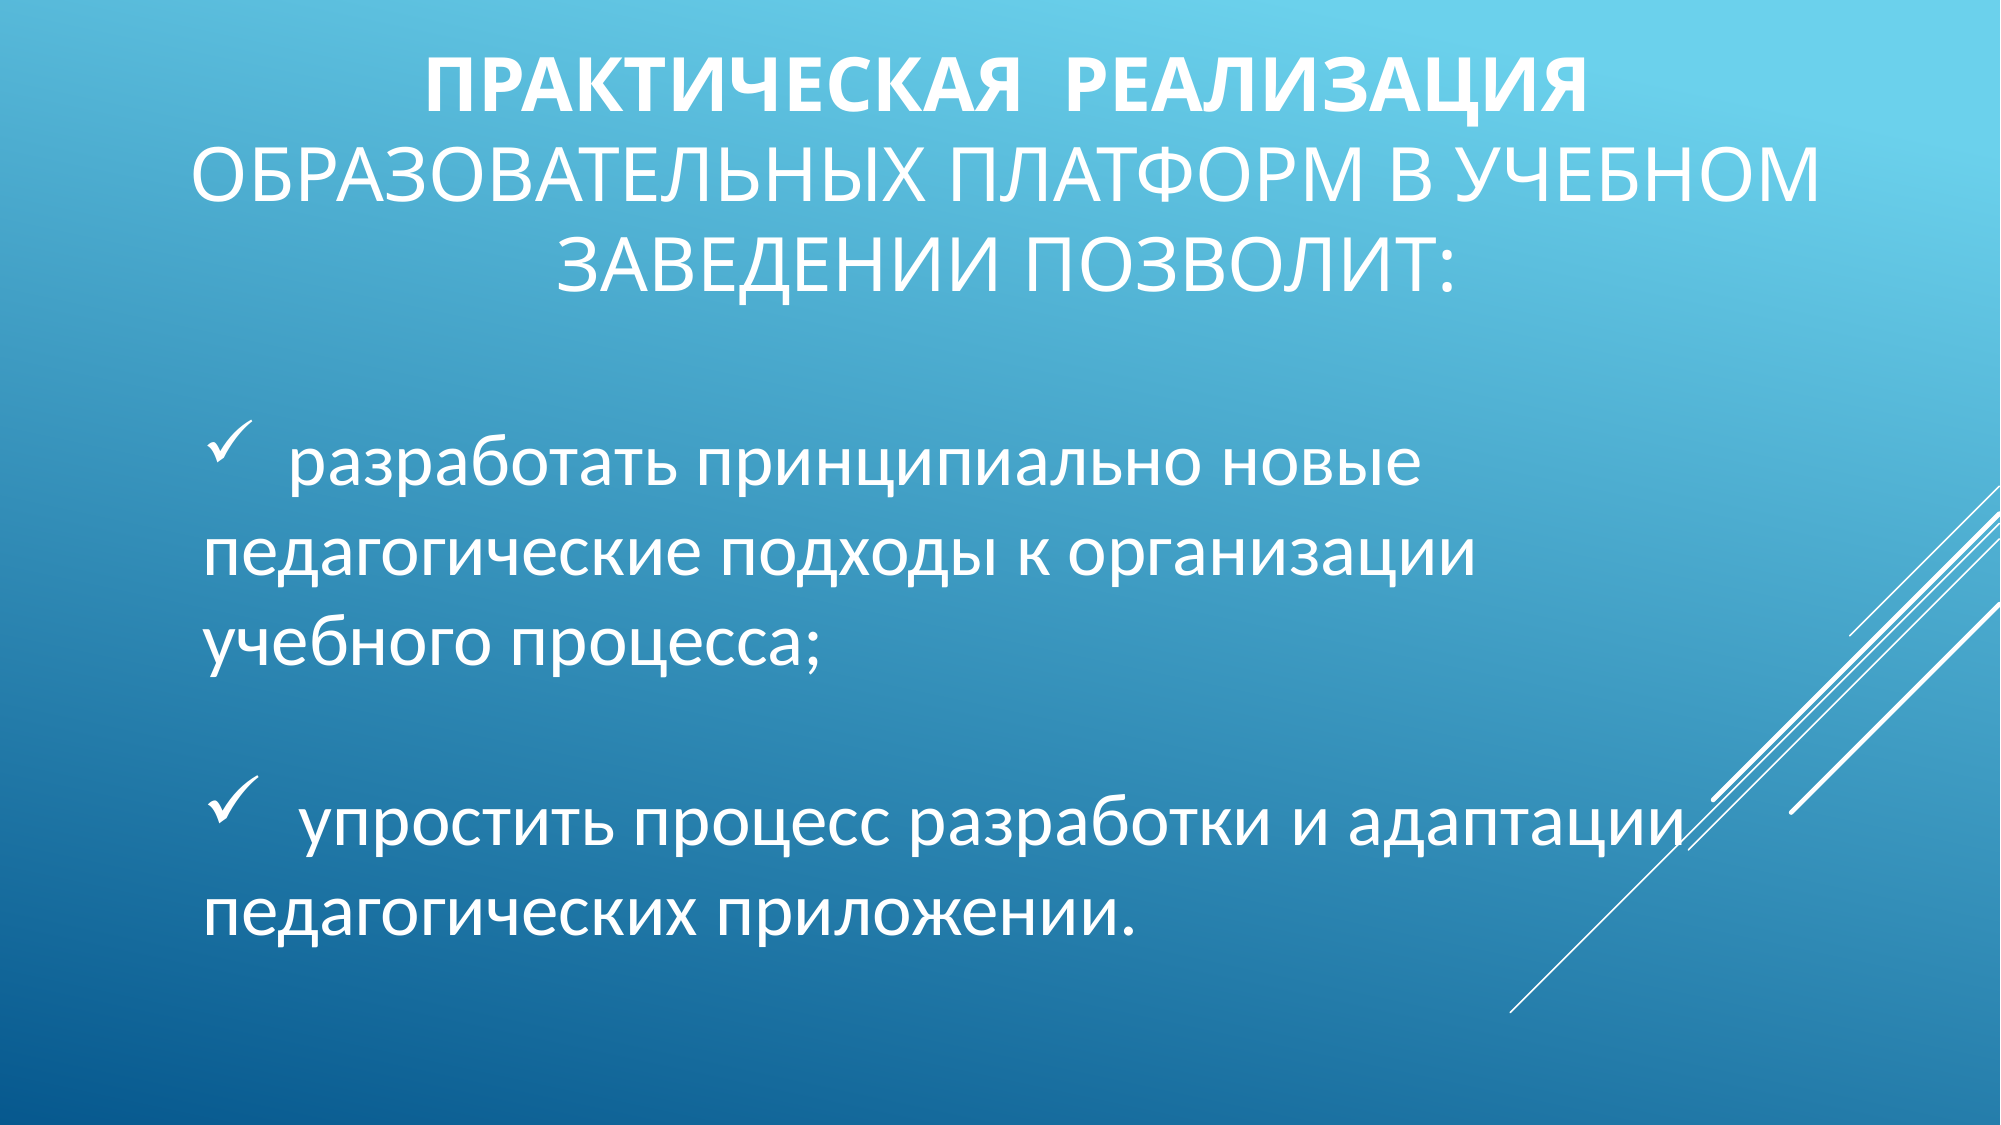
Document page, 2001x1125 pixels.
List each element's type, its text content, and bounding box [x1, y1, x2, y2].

text_box разработать принципиально новые педагогические подходы к организации учебного процесса; упростить процесс разработки и адаптации педагогических приложении. [188, 402, 1781, 958]
title Практическая реализация образовательных платформ в учебном заведении позволит: [78, 48, 1936, 296]
